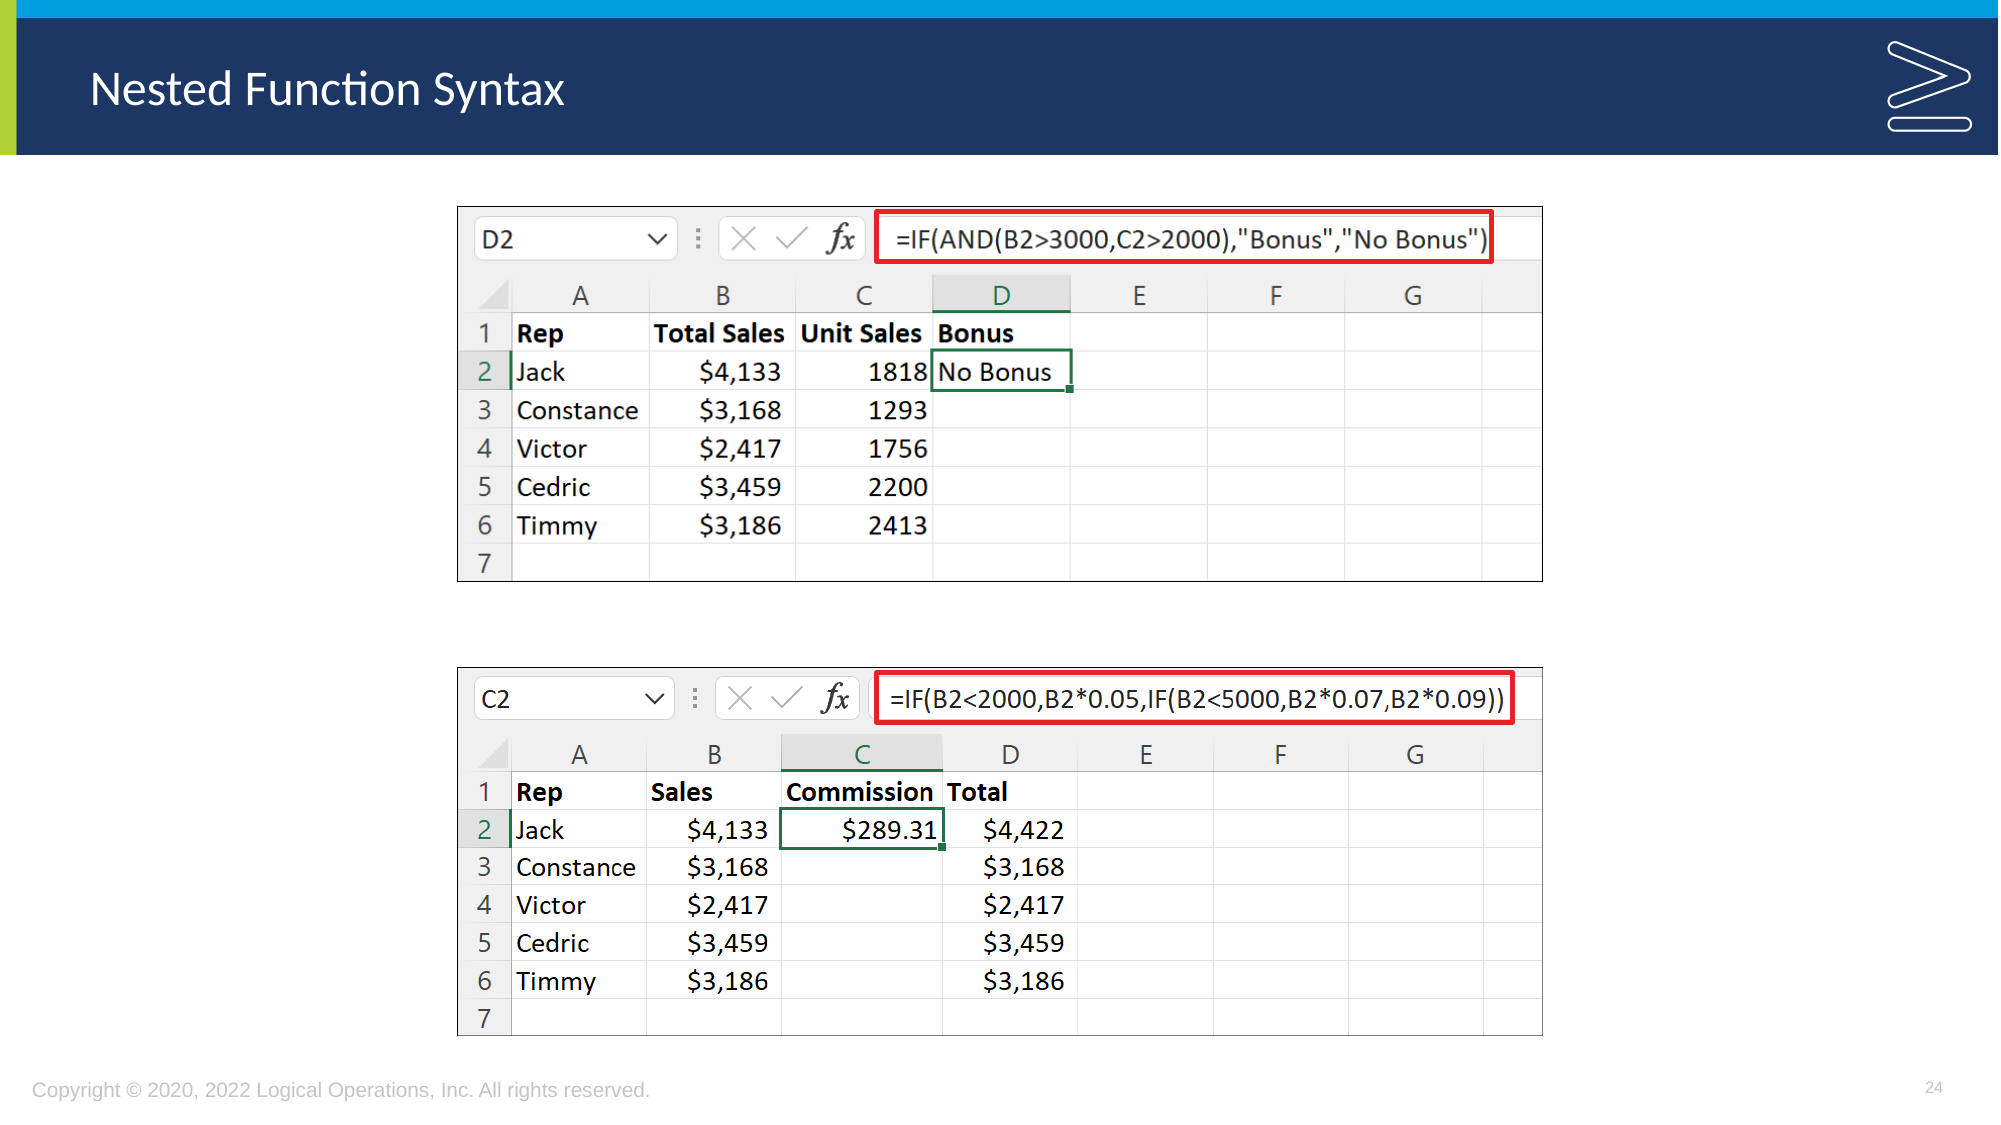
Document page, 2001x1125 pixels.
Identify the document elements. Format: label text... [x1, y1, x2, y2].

picture [1850, 19, 1998, 155]
picture [0, 0, 74, 155]
title Nested Function Syntax [74, 16, 1850, 155]
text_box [457, 205, 1543, 1036]
slide_number 24 [1491, 1057, 1959, 1118]
